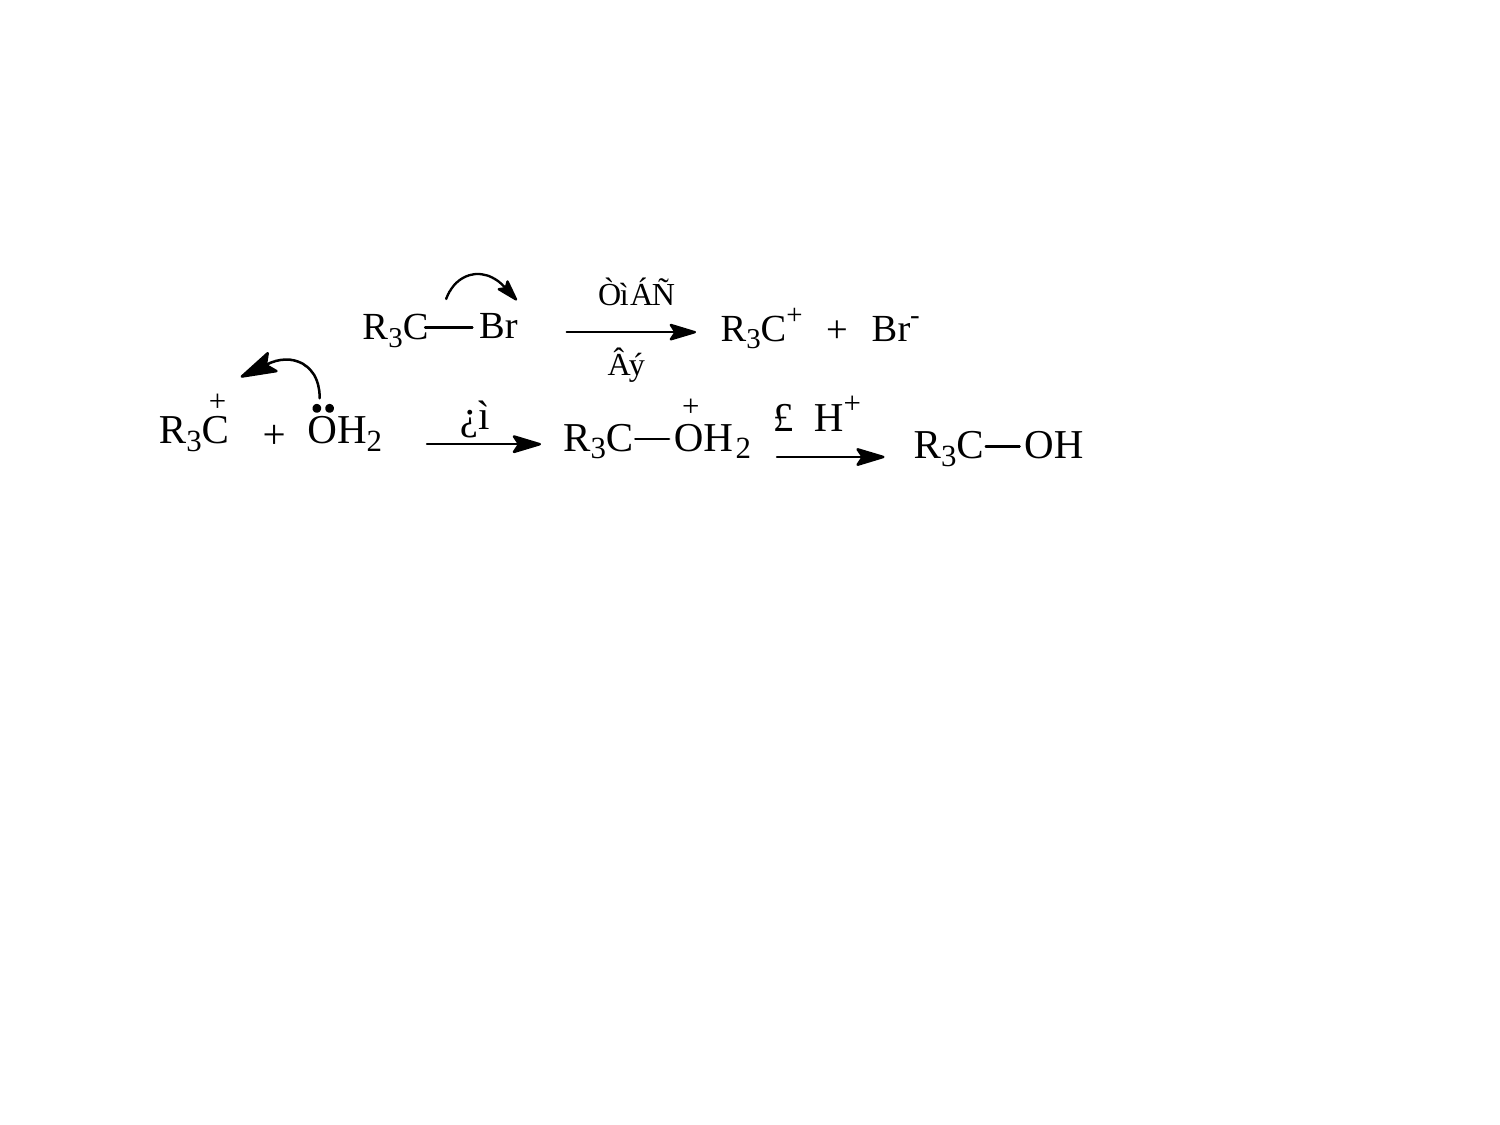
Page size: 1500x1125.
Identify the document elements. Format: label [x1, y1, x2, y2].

text_box [147, 262, 1098, 488]
